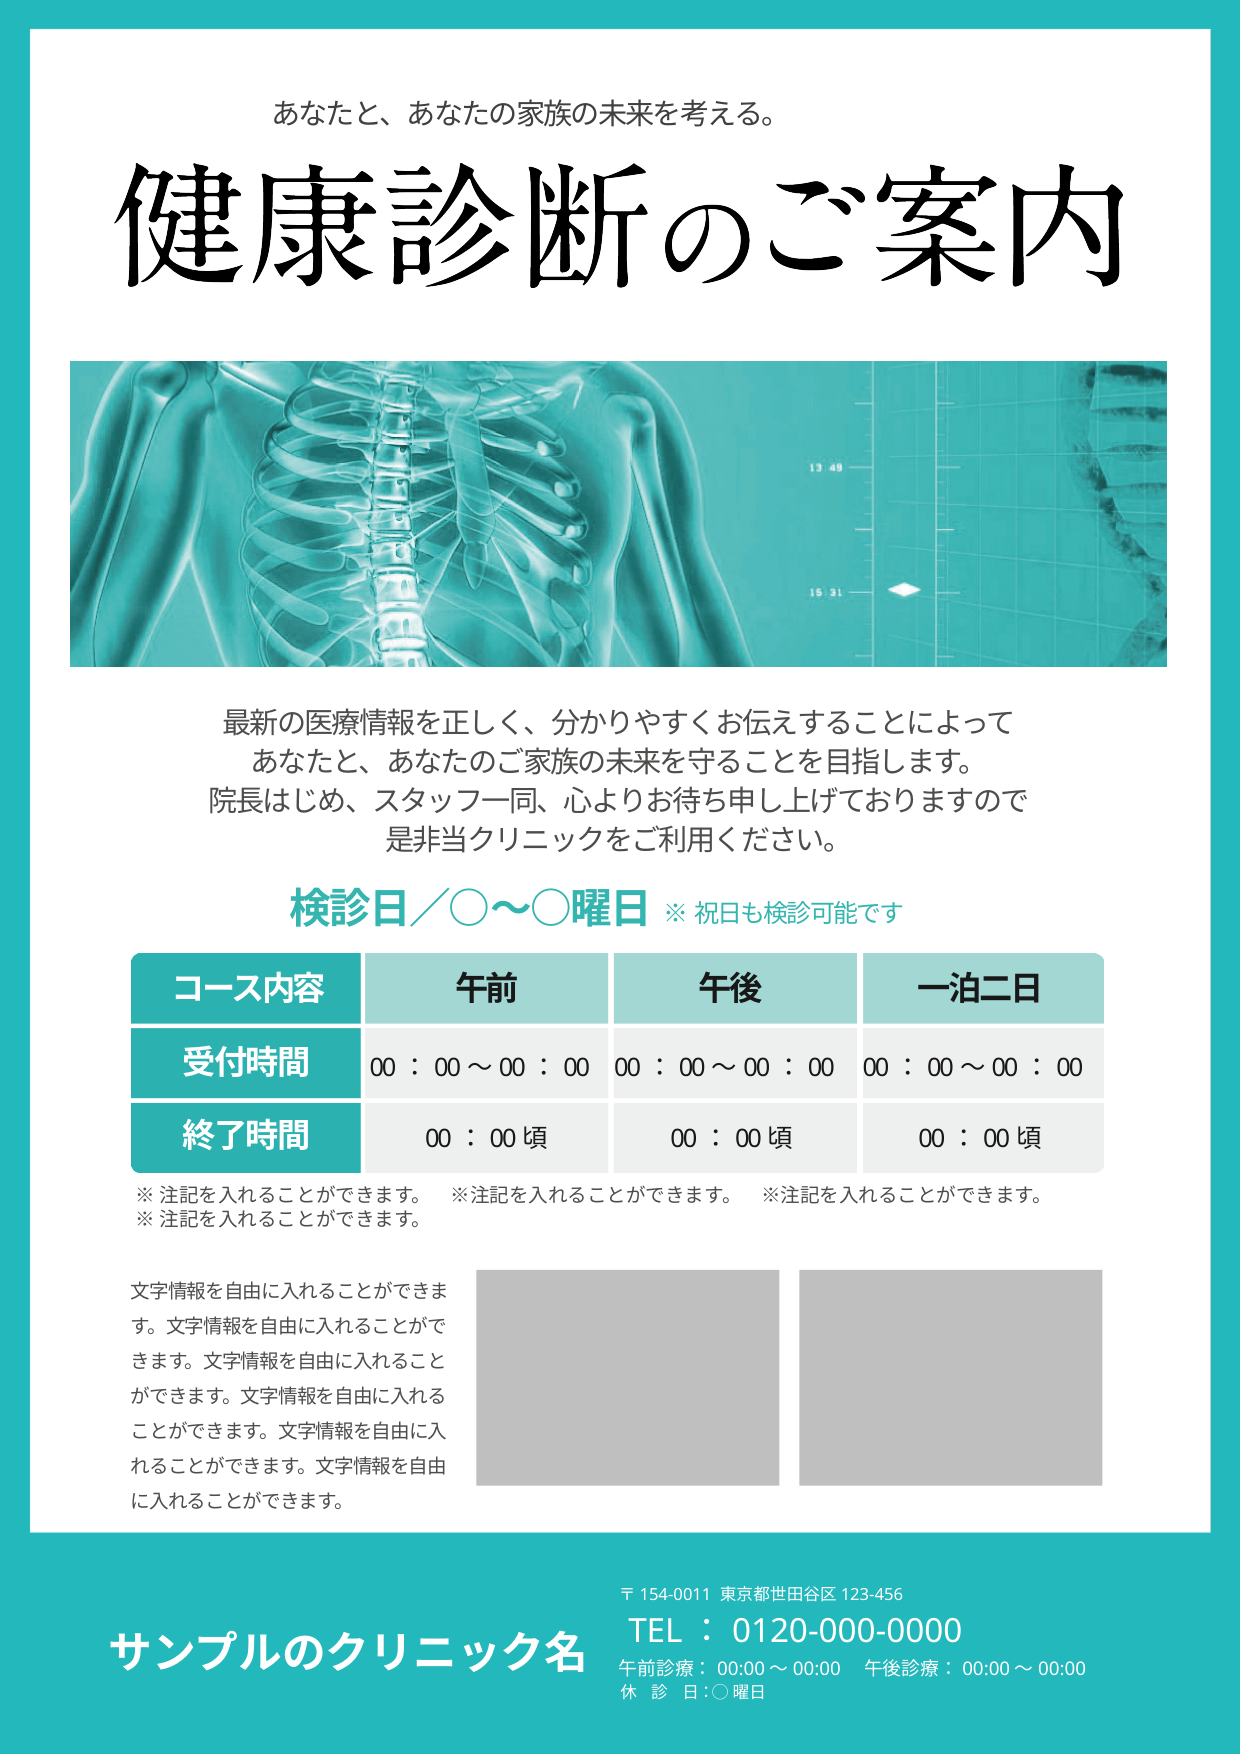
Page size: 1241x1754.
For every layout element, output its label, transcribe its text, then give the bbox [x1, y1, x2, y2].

text_box 最新の医療情報を正しく、分かりやすくお伝えすることによって あなたと、あなたのご家族の未来を守ることを目指します。 院長はじめ、スタッフ一同、心よりお待ち申し上げておりますので 是非当クリニックをご利用ください。 [193, 696, 1045, 864]
text_box 休 診 日： [605, 1674, 697, 1710]
text_box 〒154-0011 東京都世田谷区123-456 [604, 1576, 919, 1611]
text_box [475, 1269, 780, 1487]
text_box サンプルのクリニック名 [93, 1617, 604, 1685]
text_box ※注記を入れることができます。 ※注記を入れることができます。 ※注記を入れることができます。 ※注記を入れることができます。 [121, 1176, 1086, 1238]
picture [0, 0, 1240, 1754]
text_box [798, 1269, 1103, 1487]
text_box TEL：0120-000-0000 [613, 1601, 978, 1649]
text_box 検診日／○〜○曜日 [274, 874, 667, 940]
text_box ◯曜日 [697, 1674, 781, 1710]
text_box 午前診療：00:00～00:00 午後診療：00:00～00:00 [604, 1649, 1102, 1687]
text_box 文字情報を自由に入れることができます。文字情報を自由に入れることができます。文字情報を自由に入れることができます。文字情報を自由に入れることができます。文字情報を自由に入れることができます。文字情報を自由に入れることができます。 [116, 1259, 467, 1521]
text_box あなたと、あなたの家族の未来を考える。 [256, 87, 989, 138]
text_box ※祝日も検診可能です [648, 889, 920, 935]
